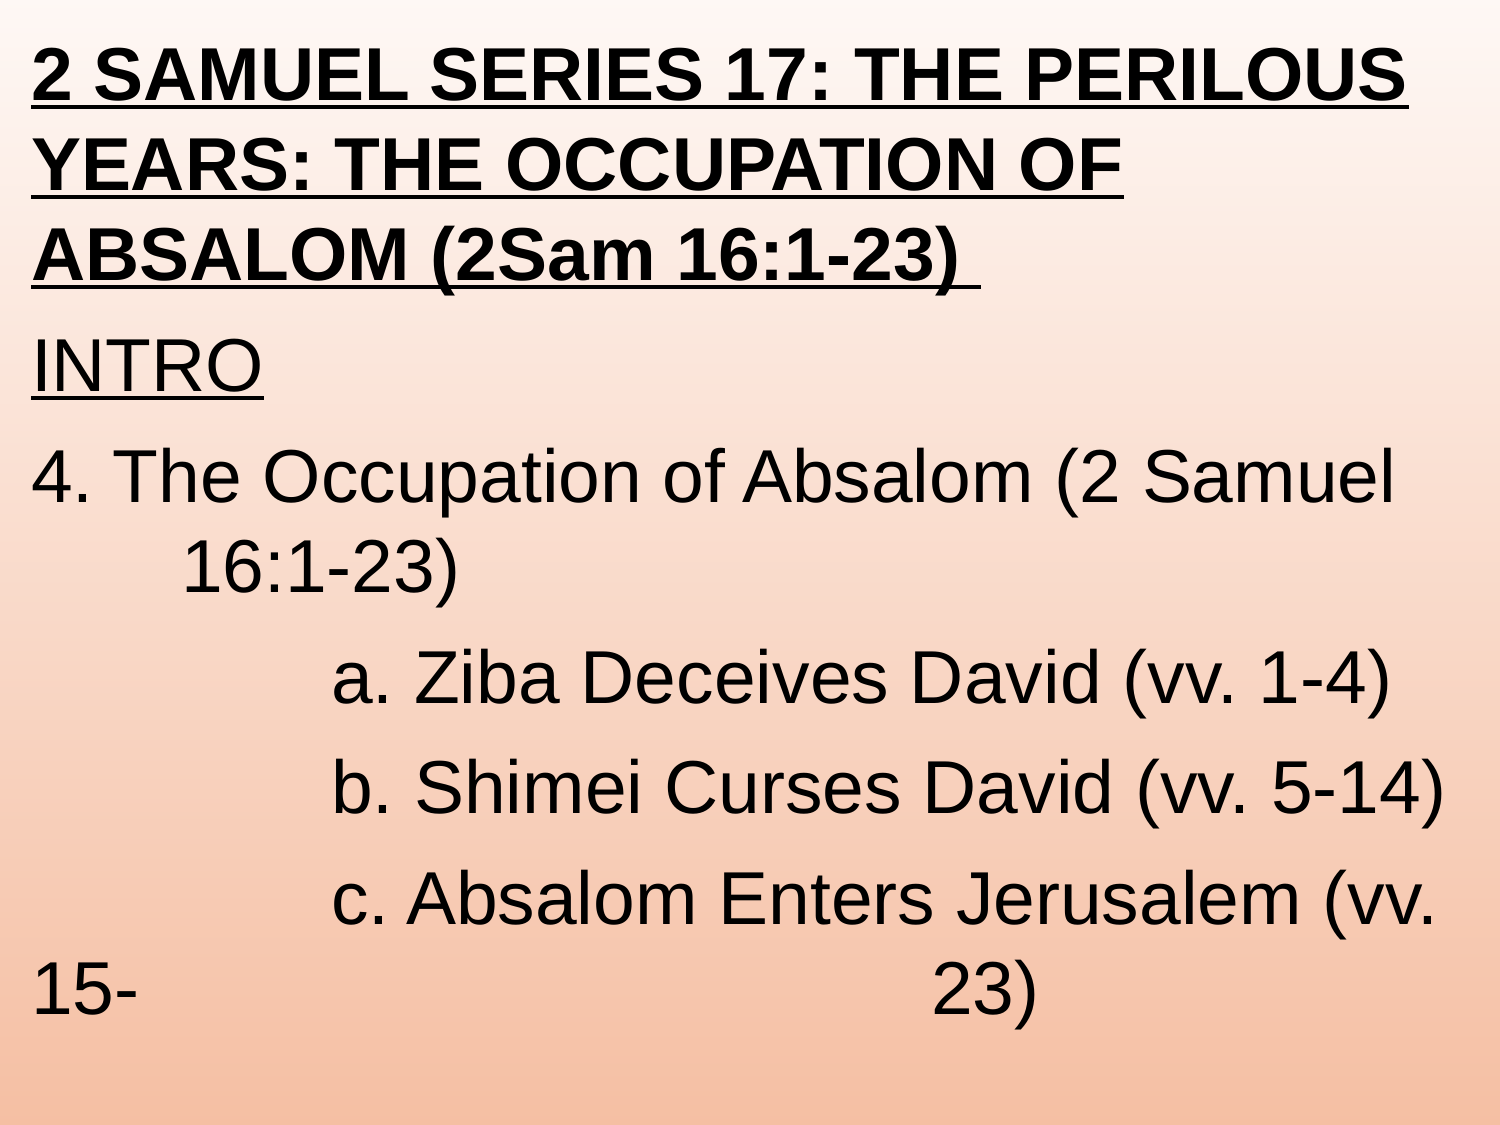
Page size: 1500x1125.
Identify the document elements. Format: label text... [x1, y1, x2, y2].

subtitle 2 SAMUEL SERIES 17: THE PERILOUS YEARS: THE OCCUPATION OF ABSALOM (2Sam 16:1-23) INTRO 4. The Occupation of Absalom (2 Samuel 16:1-23) a. Ziba Deceives David (vv. 1-4) b. Shimei Curses David (vv. 5-14) c. Absalom Enters Jerusalem (vv. 15- 23) [16, 18, 1480, 1110]
